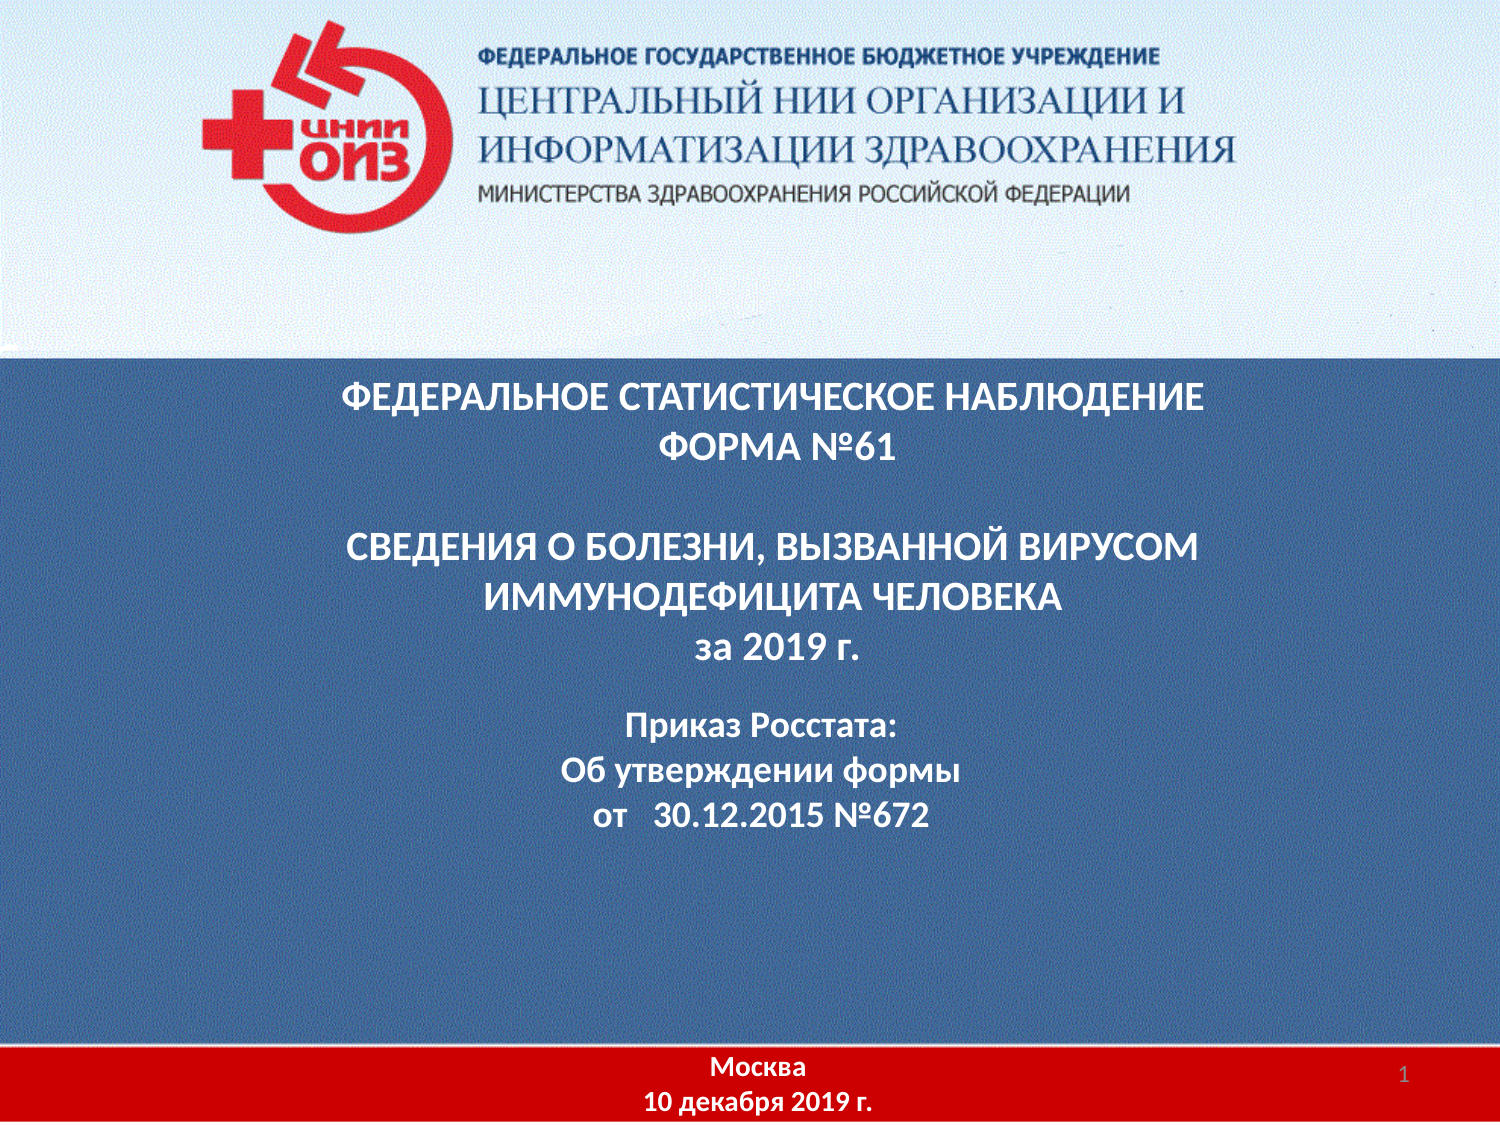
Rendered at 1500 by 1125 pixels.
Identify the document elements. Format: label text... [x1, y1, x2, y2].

text_box Приказ Росстата: Об утверждении формы от 30.12.2015 №672 [386, 692, 1137, 843]
text_box Москва 10 декабря 2019 г. [537, 1039, 986, 1125]
slide_number 1 [1074, 1042, 1425, 1103]
picture [0, 0, 1500, 1125]
text_box ФЕДЕРАЛЬНОЕ СТАТИСТИЧЕСКОЕ НАБЛЮДЕНИЕ ФОРМА №61 СВЕДЕНИЯ О БОЛЕЗНИ, ВЫЗВАННОЙ ВИРУСОМ ИММУНОДЕФИЦИТА ЧЕЛОВЕКА за 2019 г. [128, 361, 1428, 677]
